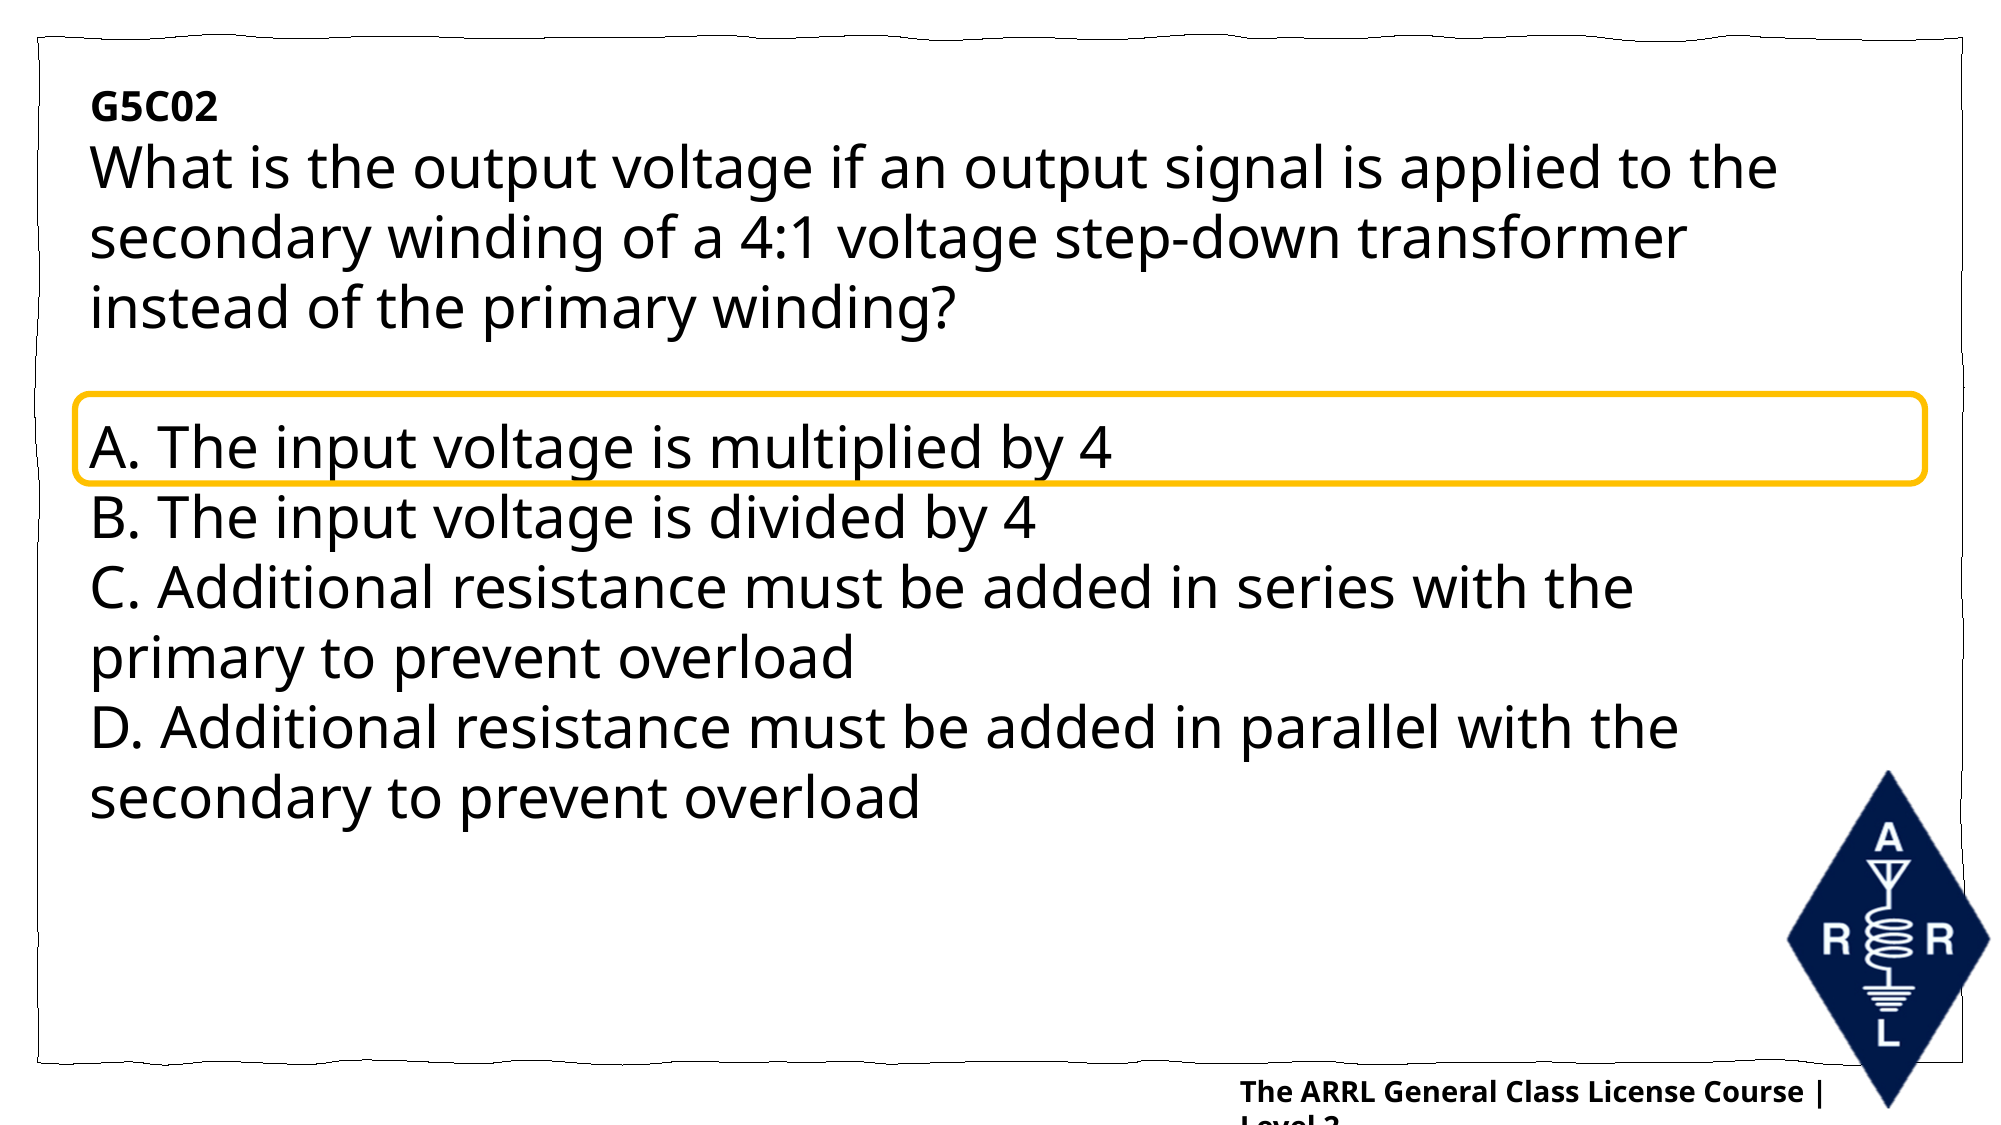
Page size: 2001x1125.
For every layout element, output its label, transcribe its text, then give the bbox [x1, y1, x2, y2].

text_box [73, 392, 1927, 485]
text_box G5C02 What is the output voltage if an output signal is applied to the secondary winding of a 4:1 voltage step-down transformer instead of the primary winding? A. The input voltage is multiplied by 4 B. The input voltage is divided by 4 C. Additional resistance must be added in series with the primary to prevent overload D. Additional resistance must be added in parallel with the secondary to prevent overload [75, 72, 1850, 401]
text_box G5C02 What is the output voltage if an output signal is applied to the secondary winding of a 4:1 voltage step-down transformer instead of the primary winding? A. The input voltage is multiplied by 4 B. The input voltage is divided by 4 C. Additional resistance must be added in series with the primary to prevent overload D. Additional resistance must be added in parallel with the secondary to prevent overload [75, 477, 1850, 838]
picture [1773, 752, 1999, 1125]
